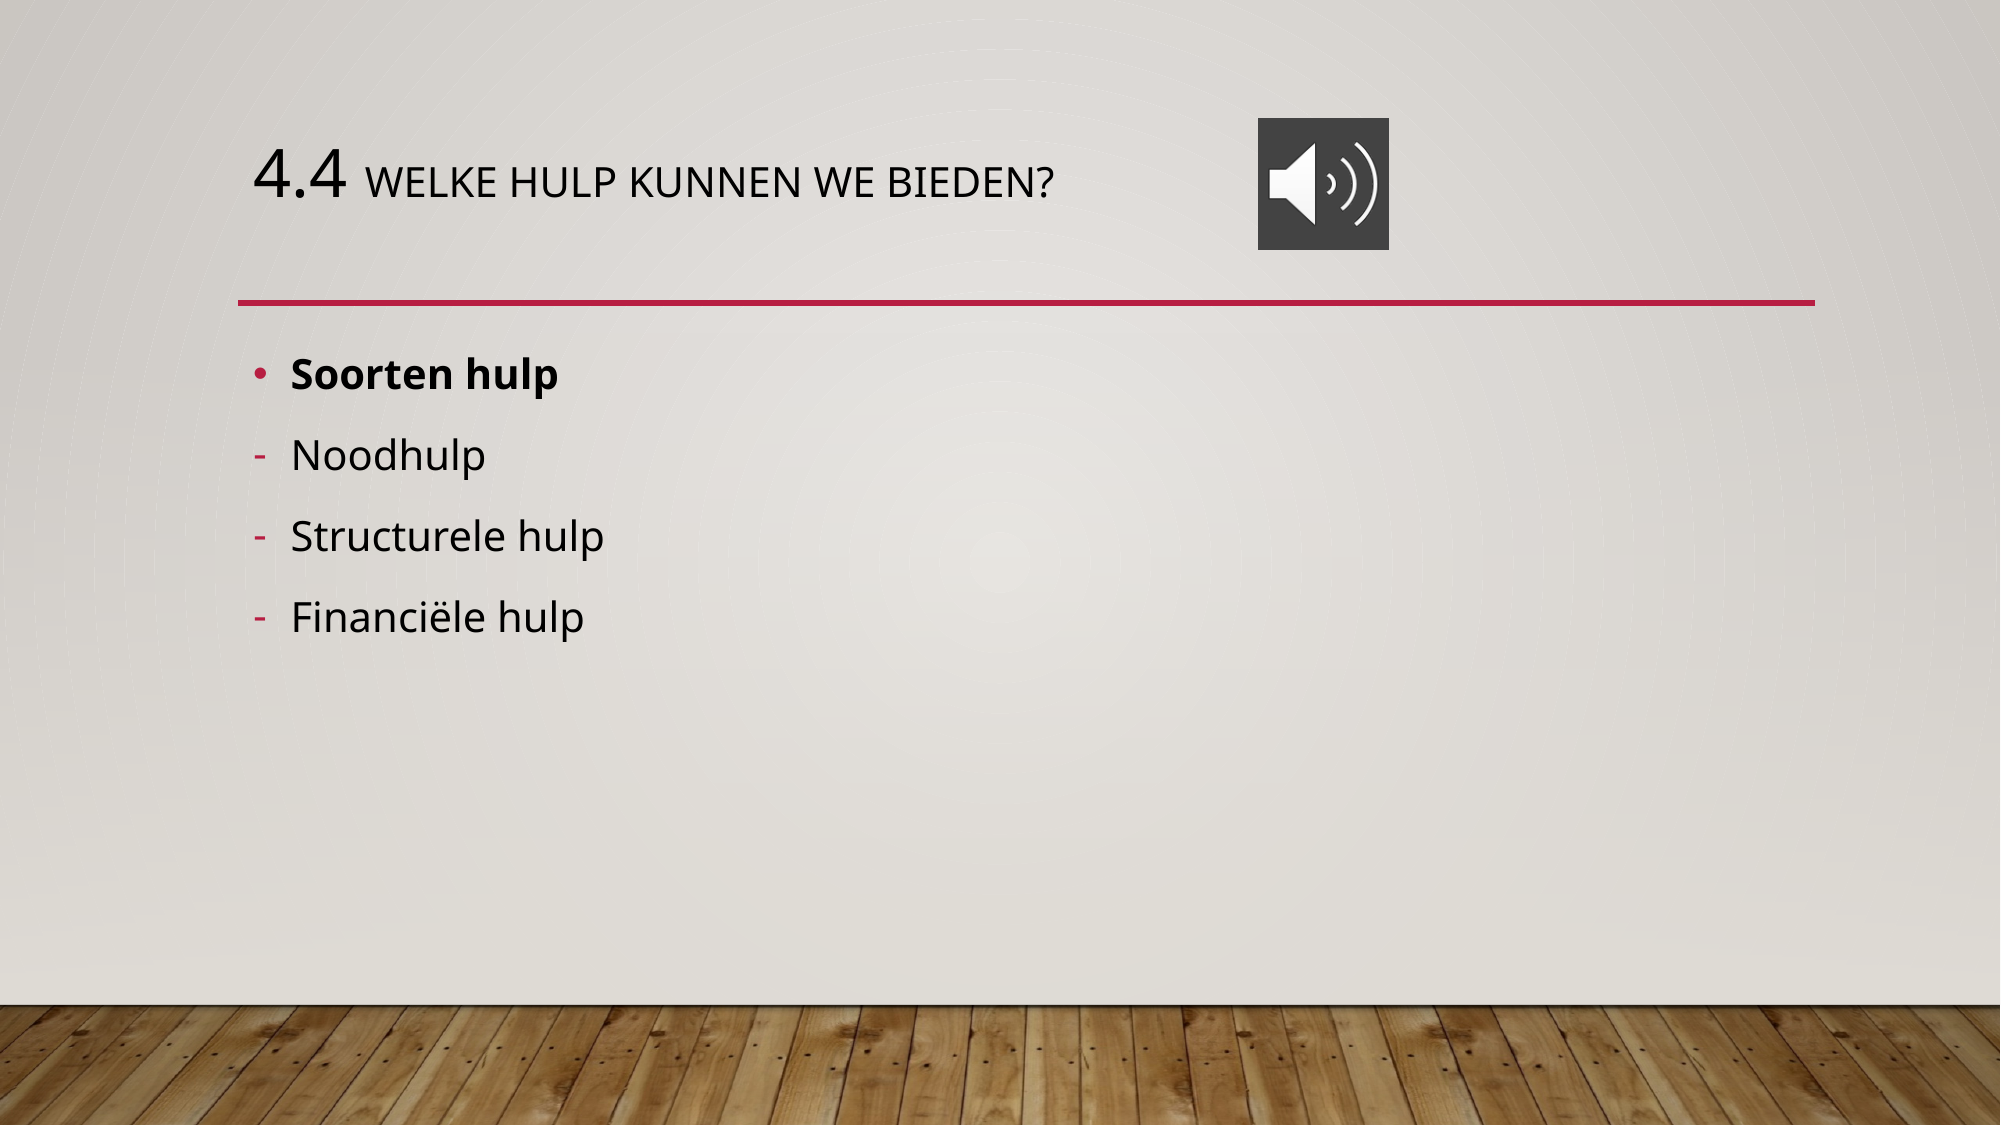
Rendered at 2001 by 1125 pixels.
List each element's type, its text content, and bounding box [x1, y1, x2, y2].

list Soorten hulp Noodhulp Structurele hulp Financiële hulp [238, 330, 1814, 897]
title 4.4 Welke hulp kunnen we bieden? [238, 131, 1814, 305]
picture [0, 1005, 2000, 1125]
picture [1256, 117, 1391, 251]
